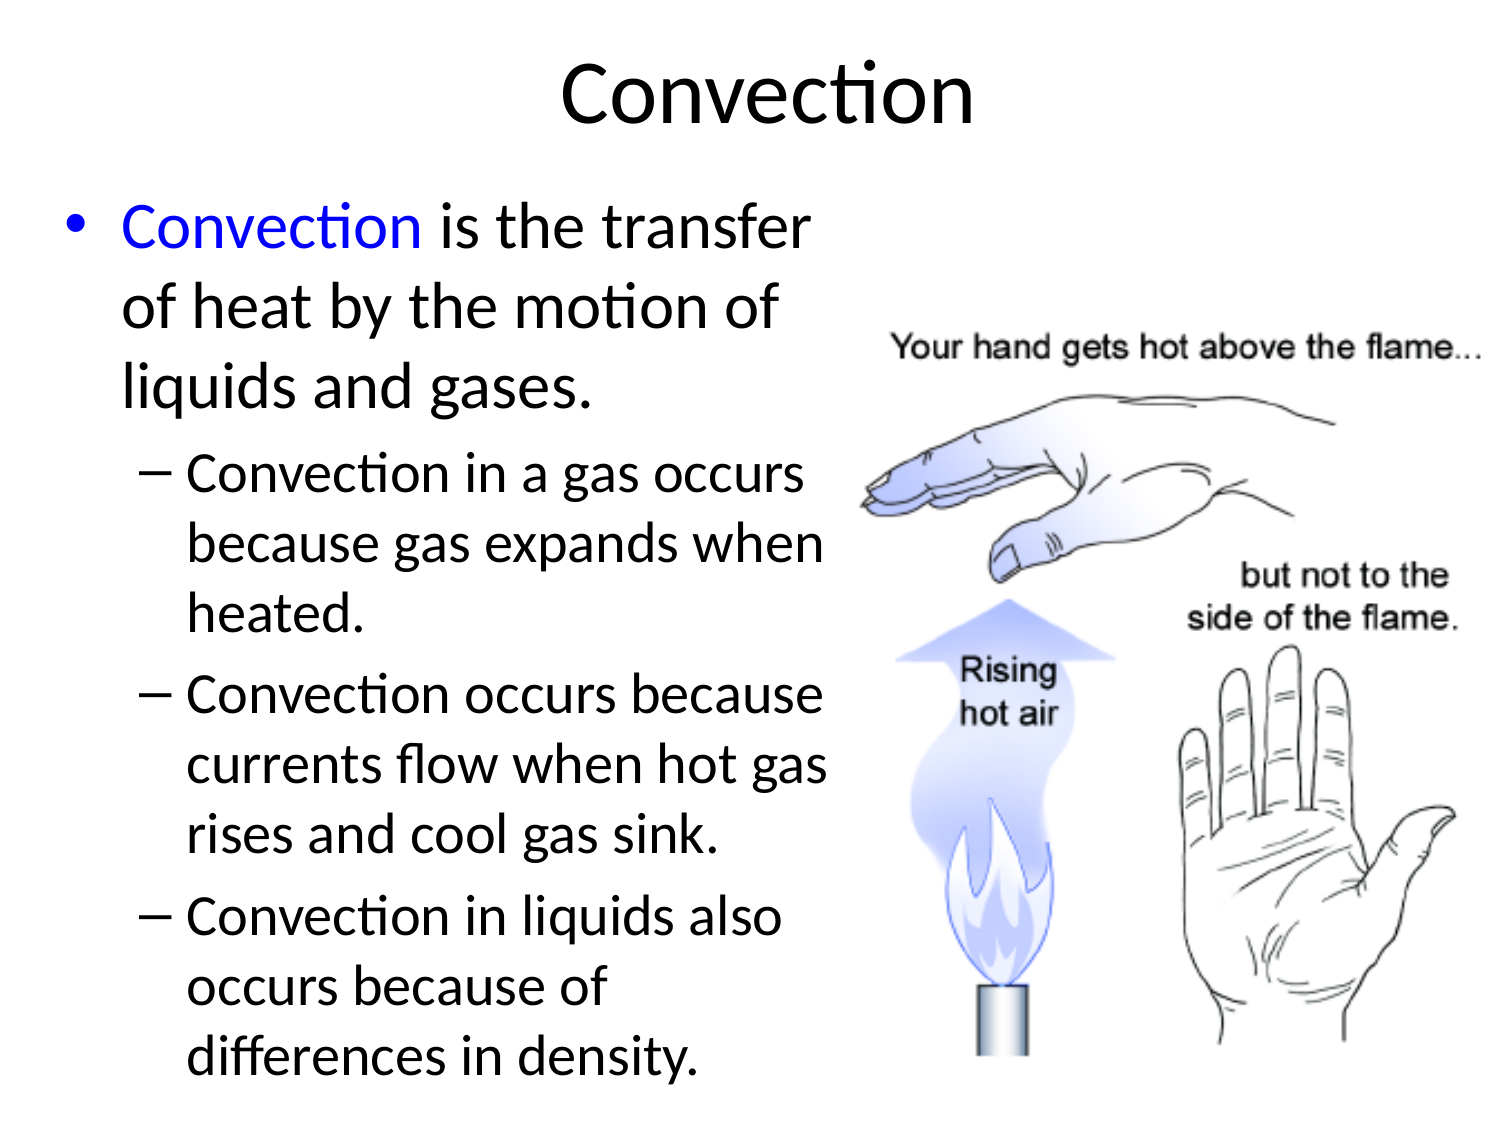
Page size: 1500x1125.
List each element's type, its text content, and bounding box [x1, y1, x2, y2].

text_box Convection [37, 24, 1500, 115]
picture [845, 299, 1500, 1088]
text_box Convection is the transfer of heat by the motion of liquids and gases. Convection in a gas occurs because gas expands when heated. Convection occurs because currents flow when hot gas rises and cool gas sink. Convection in liquids also occurs because of differences in density. [50, 174, 850, 975]
